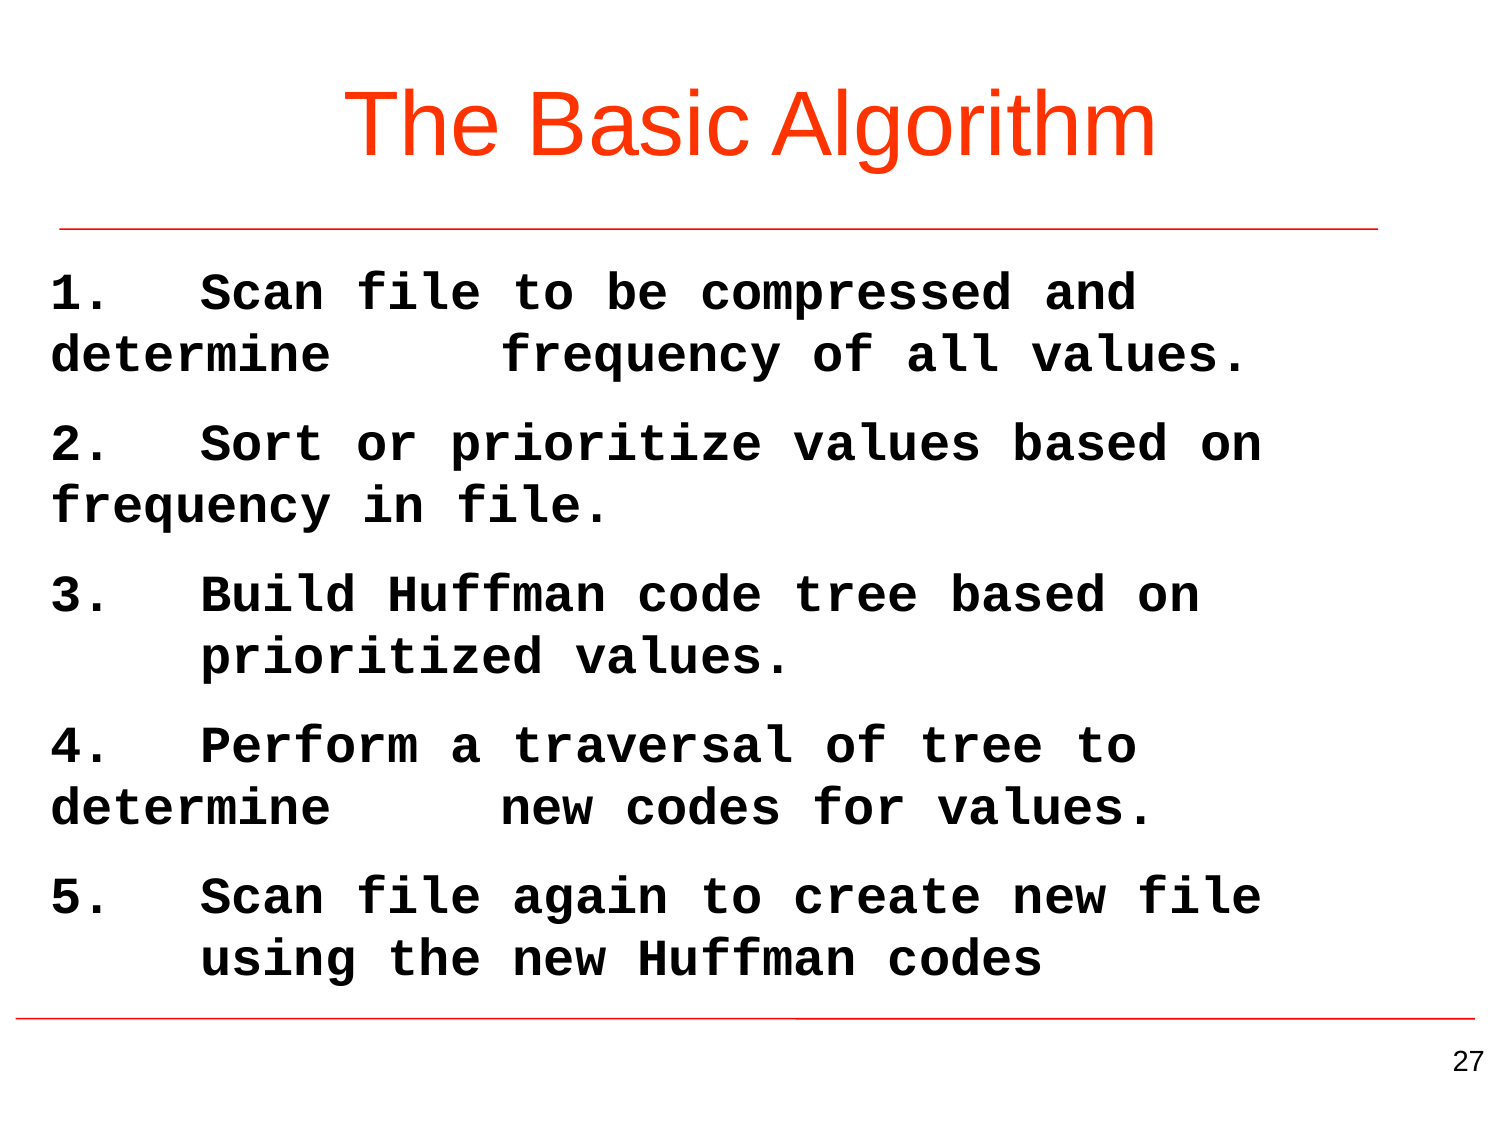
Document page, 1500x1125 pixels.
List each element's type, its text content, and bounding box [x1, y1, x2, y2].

slide_number 27 [1149, 1034, 1500, 1113]
title The Basic Algorithm [114, 24, 1390, 213]
text_box 1. Scan file to be compressed and determine frequency of all values. 2. Sort or prioritize values based on frequency in file. 3. Build Huffman code tree based on prioritized values. 4. Perform a traversal of tree to determine new codes for values. 5. Scan file again to create new file using the new Huffman codes [0, 249, 1447, 994]
